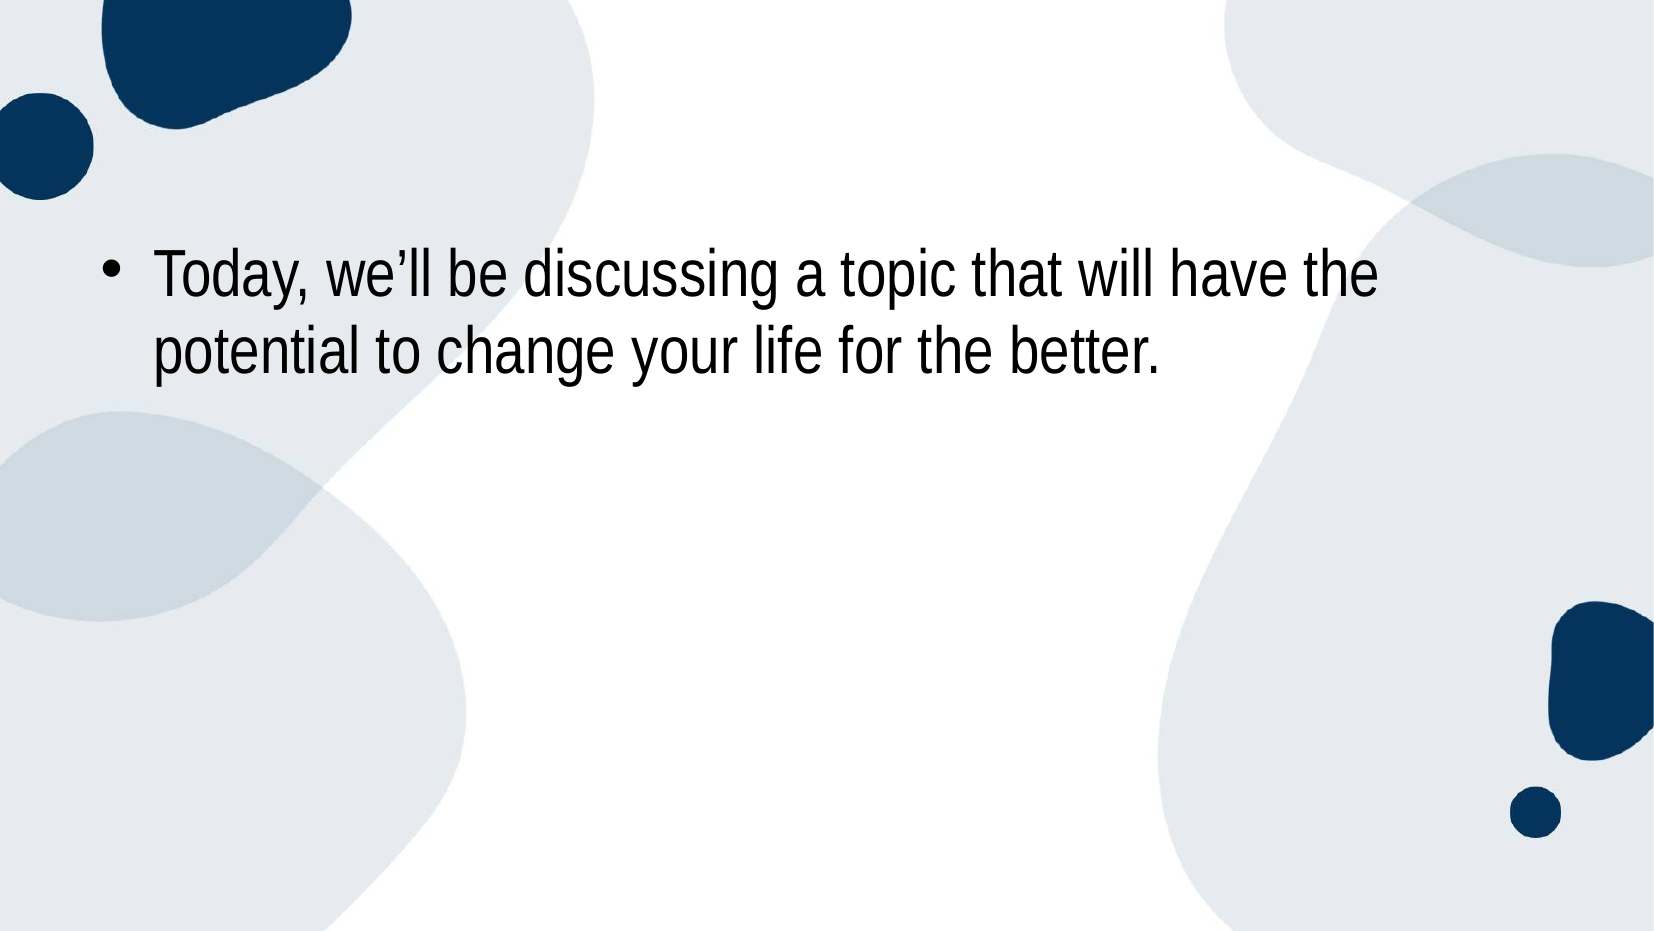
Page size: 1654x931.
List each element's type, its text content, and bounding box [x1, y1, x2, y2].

picture [0, 0, 1654, 931]
list Today, we’ll be discussing a topic that will have the potential to change your life for the better. [82, 234, 1571, 697]
